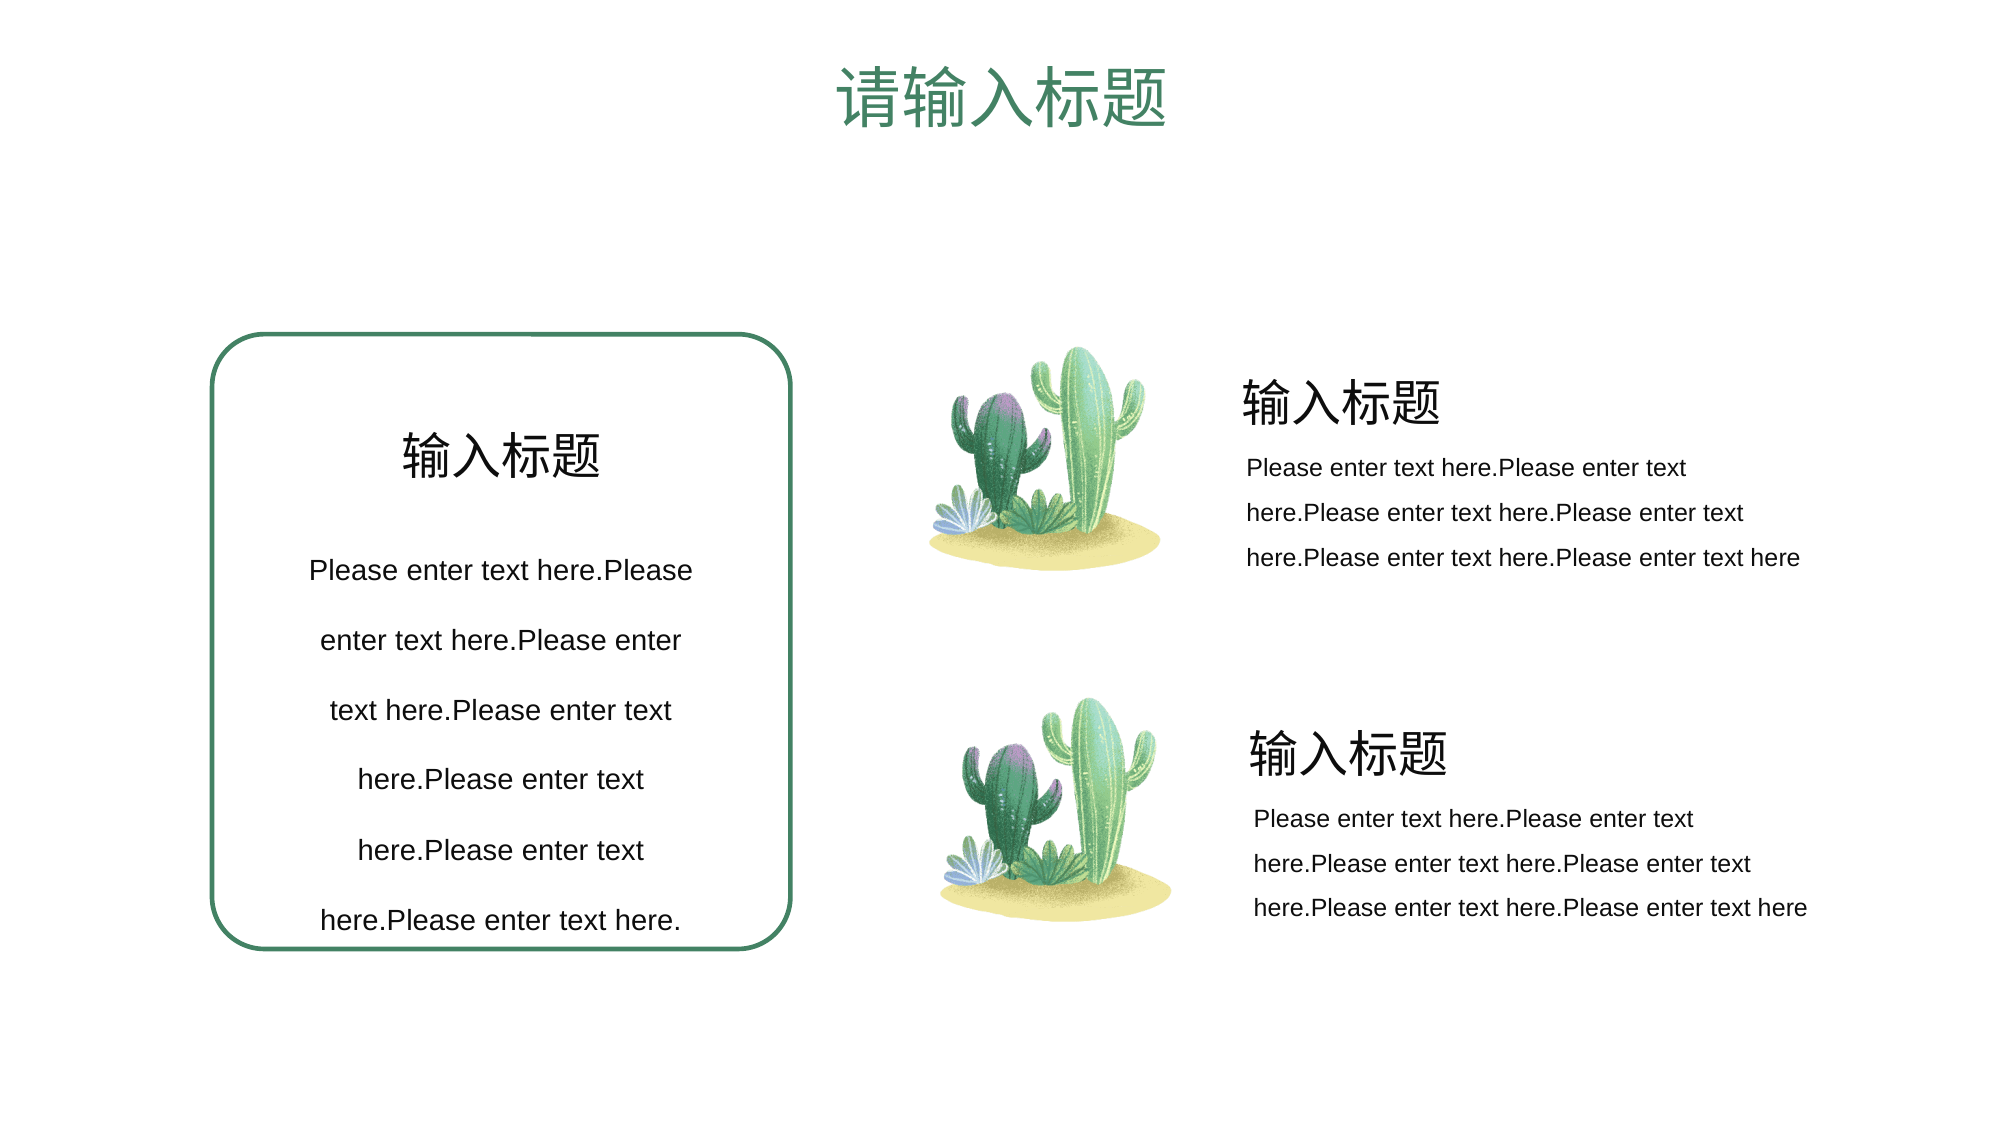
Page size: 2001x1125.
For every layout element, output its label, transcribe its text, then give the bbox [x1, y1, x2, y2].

text_box 输入标题 [305, 417, 697, 492]
text_box Please enter text here.Please enter text here.Please enter text here.Please enter text here.Please enter text here.Please enter text here [1231, 429, 1831, 579]
text_box [210, 333, 792, 950]
text_box Please enter text here.Please enter text here.Please enter text here.Please enter text here.Please enter text here.Please enter text here [1238, 779, 1838, 930]
text_box 输入标题 [1226, 334, 1826, 439]
text_box Please enter text here.Please enter text here.Please enter text here.Please enter text here.Please enter text here.Please enter text here.Please enter text here. [282, 508, 721, 944]
text_box 输入标题 [1233, 684, 1833, 790]
picture [892, 305, 1200, 614]
picture [903, 656, 1211, 964]
text_box 请输入标题 [819, 48, 1184, 143]
